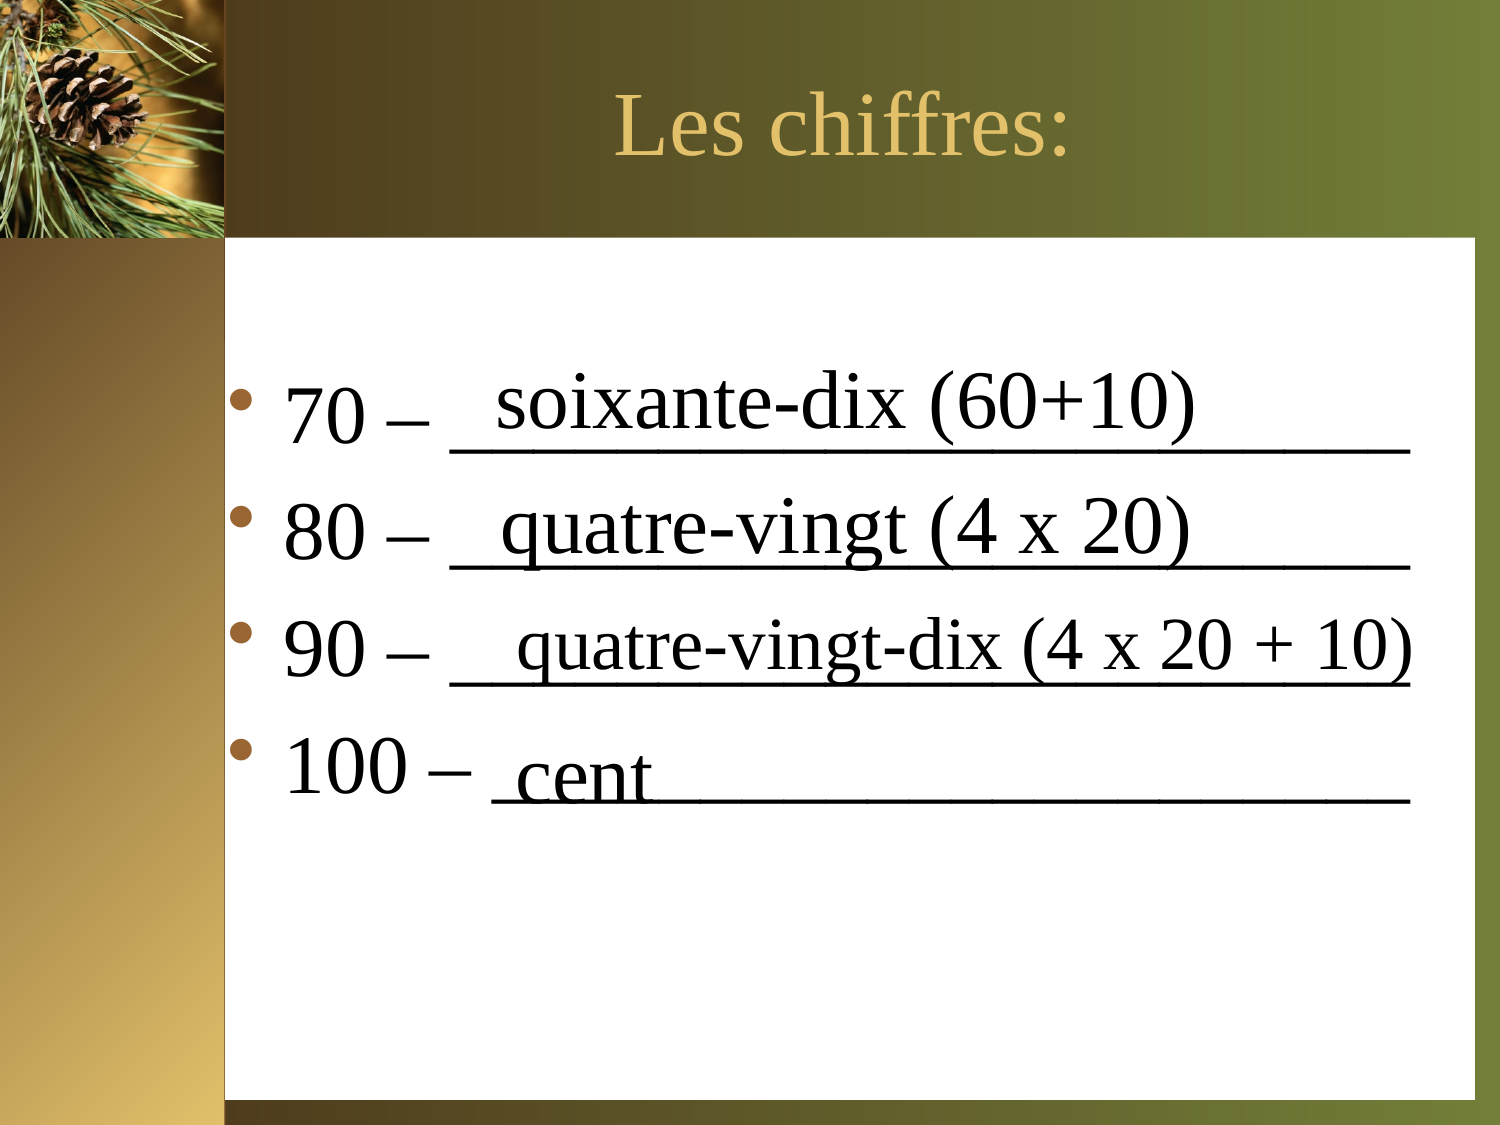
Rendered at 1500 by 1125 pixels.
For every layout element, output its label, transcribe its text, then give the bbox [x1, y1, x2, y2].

text_box soixante-dix (60+10) [340, 337, 1354, 462]
text_box quatre-vingt-dix (4 x 20 + 10) [384, 587, 1500, 713]
text_box quatre-vingt (4 x 20) [340, 462, 1354, 588]
text_box cent [415, 712, 754, 838]
list 70 – _______________________ 80 – _______________________ 90 – _______________________ 100 – ______________________ [212, 352, 1500, 1028]
picture [0, 0, 224, 238]
title Les chiffres: [249, 24, 1438, 213]
